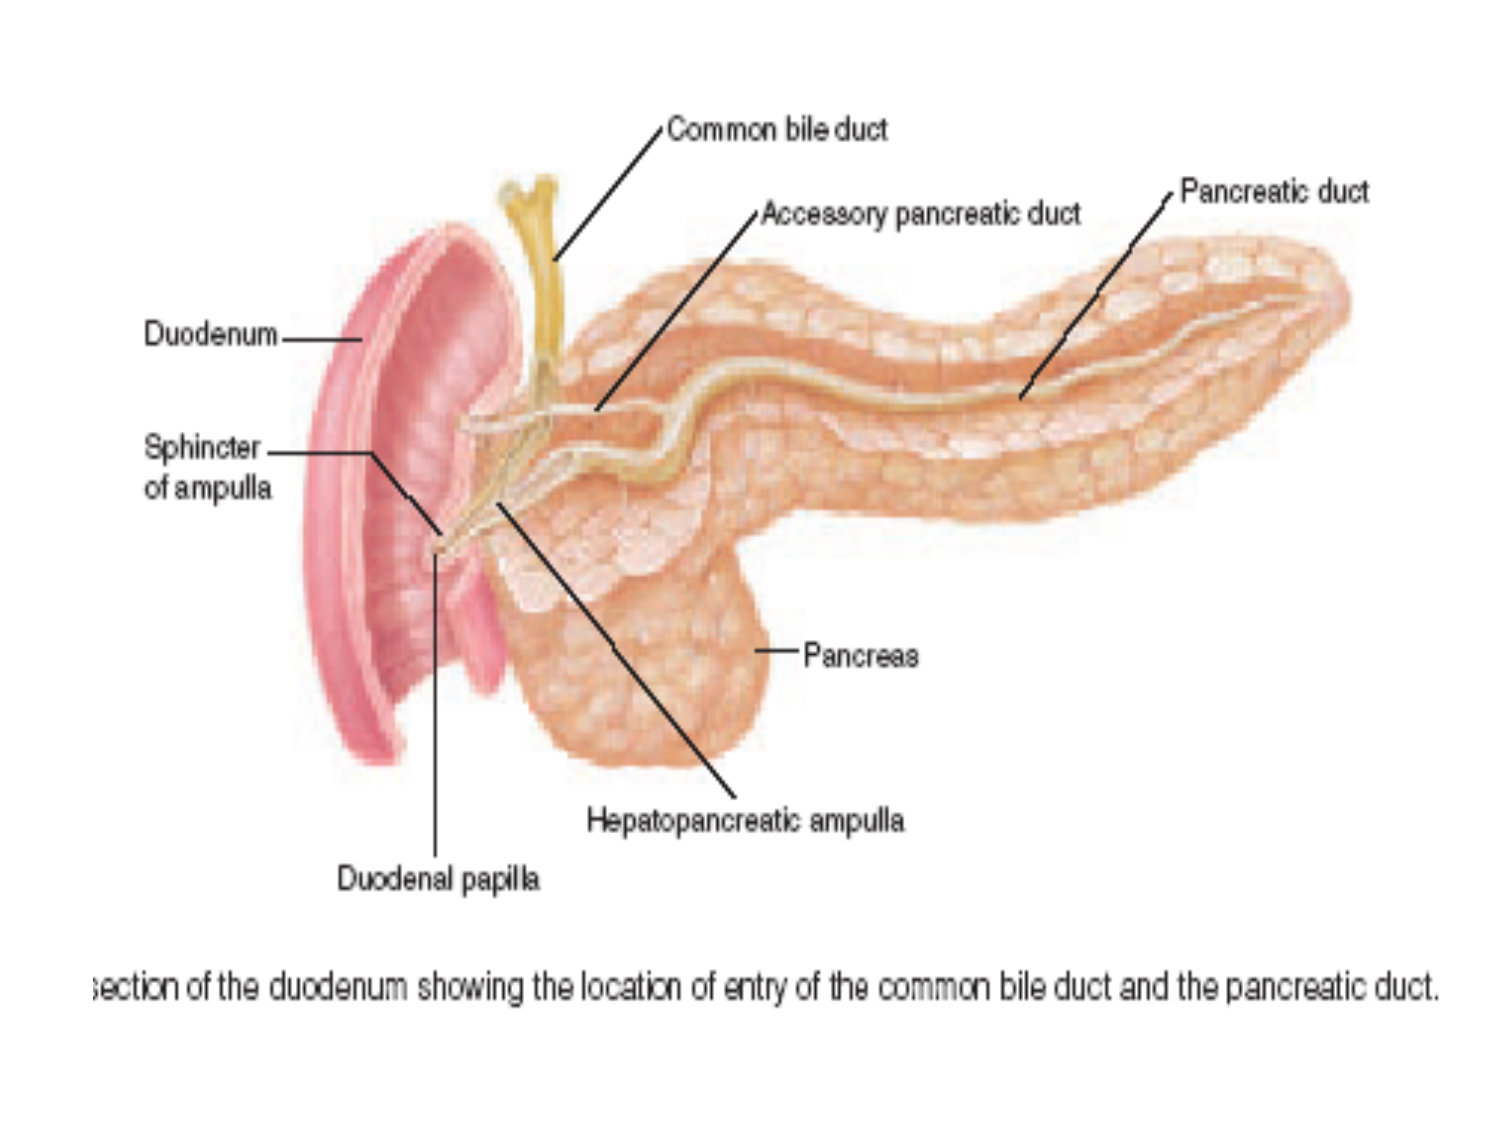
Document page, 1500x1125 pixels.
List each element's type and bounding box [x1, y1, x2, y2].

picture [93, 58, 1442, 1067]
